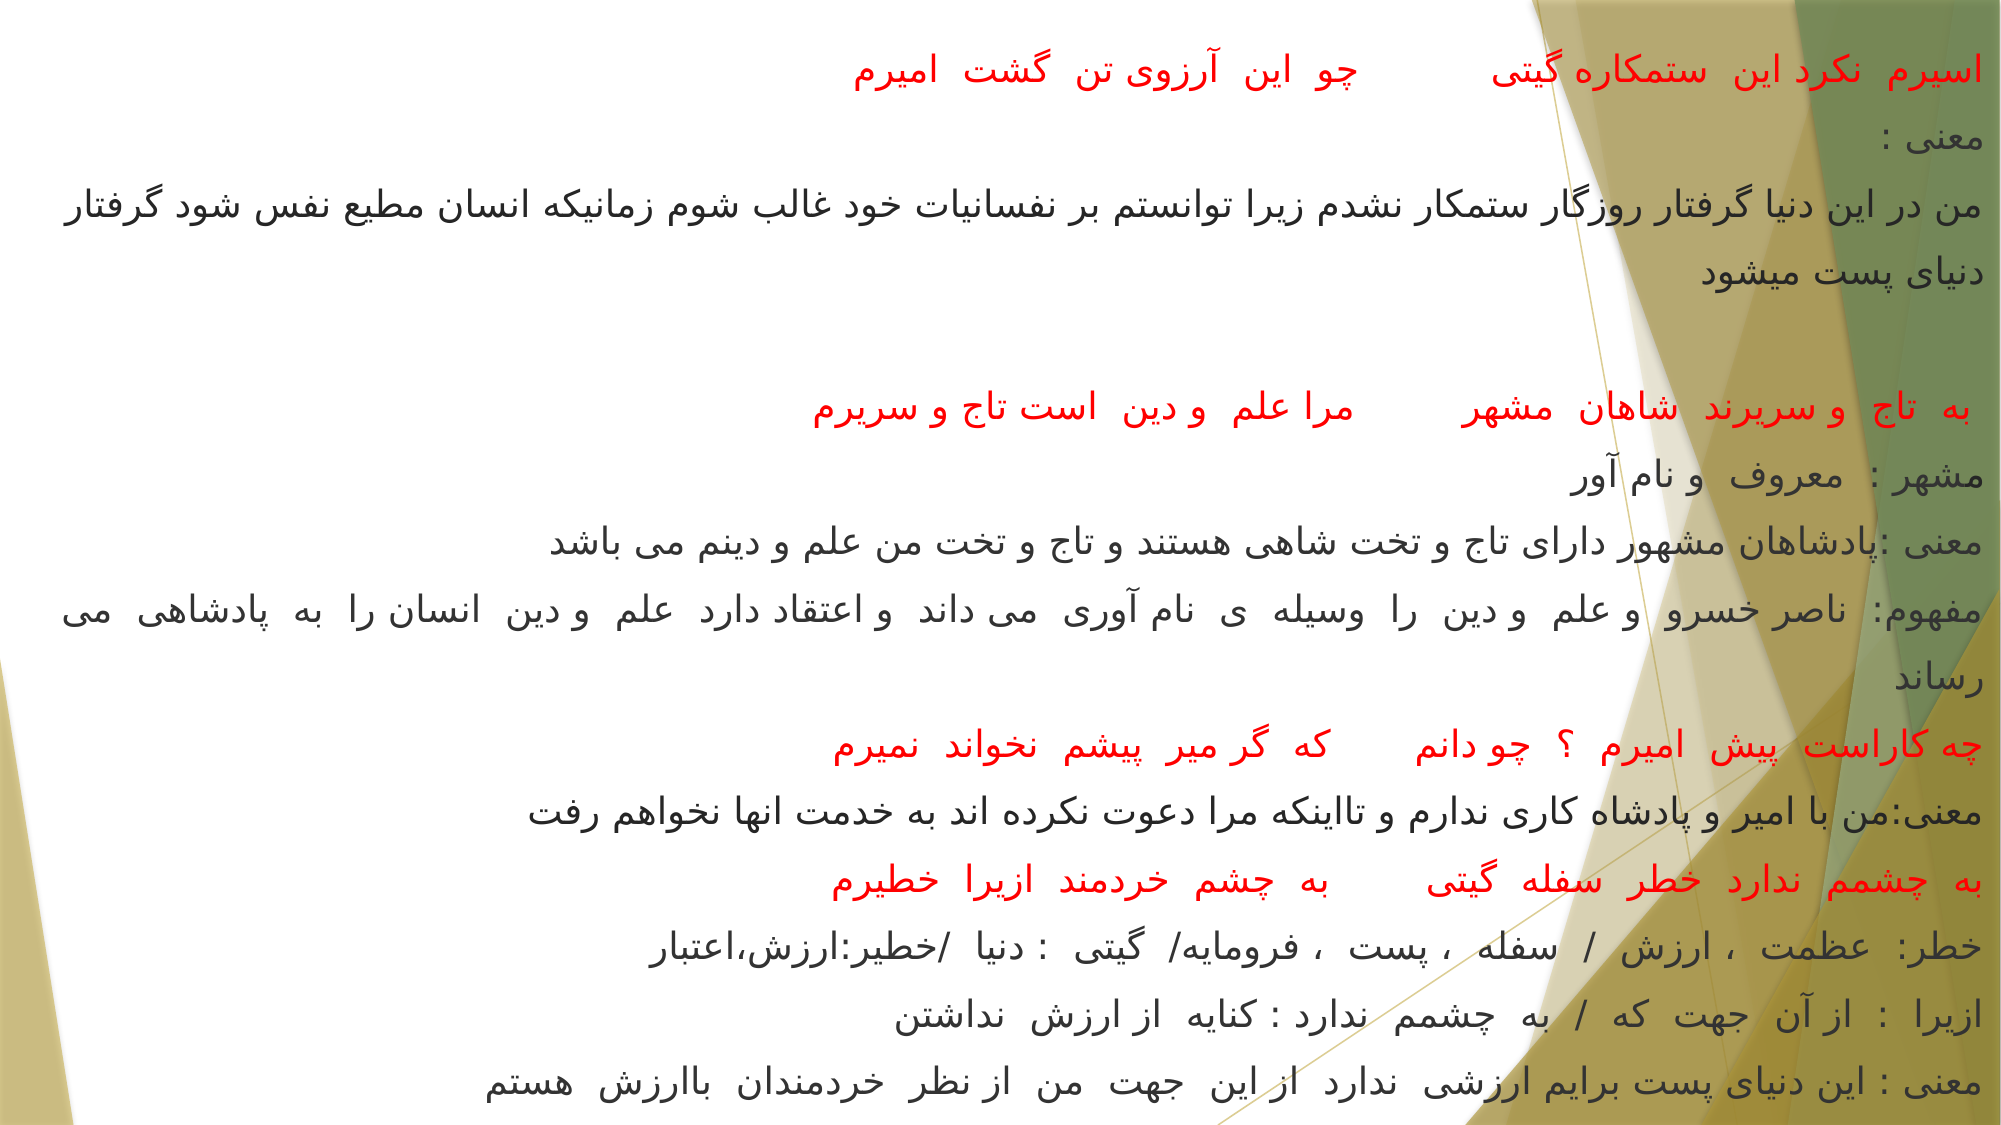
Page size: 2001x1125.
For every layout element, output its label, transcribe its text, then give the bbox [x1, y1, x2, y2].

title اسیرم نکرد این ستمکاره گیتی چو این آرزوی تن گشت امیرم معنی : من در این دنیا گرفتار روزگار ستمکار نشدم زیرا توانستم بر نفسانیات خود غالب شوم زمانیکه انسان مطیع نفس شود گرفتار دنیای پست میشود به تاج و سریرند شاهان مشهر مرا علم و دین است تاج و سریرم مشهر : معروف و نام آور معنی :پادشاهان مشهور دارای تاج و تخت شاهی هستند و تاج و تخت من علم و دینم می باشد مفهوم: ناصر خسرو و علم و دین را وسیله ی نام آوری می داند و اعتقاد دارد علم و دین انسان را به پادشاهی می رساند چه کاراست پیش امیرم ؟ چو دانم که گر میر پیشم نخواند نمیرم معنی:من با امیر و پادشاه کاری ندارم و تااینکه مرا دعوت نکرده اند به خدمت انها نخواهم رفت به چشمم ندارد خطر سفله گیتی به چشم خردمند ازیرا خطیرم خطر: عظمت ، ارزش / سفله ، پست ، فرومایه/ گیتی : دنیا /خطیر:ارزش،اعتبار ازیرا : از آن جهت که / به چشمم ندارد : کنایه از ارزش نداشتن معنی : این دنیای پست برایم ارزشی ندارد از این جهت من از نظر خردمندان باارزش هستم مفهوم : دل بستن به این دنیای بی ارزش باعث می شود که انسان ارزش و اعتبار خود را از دست بدهد [0, 14, 2000, 1125]
